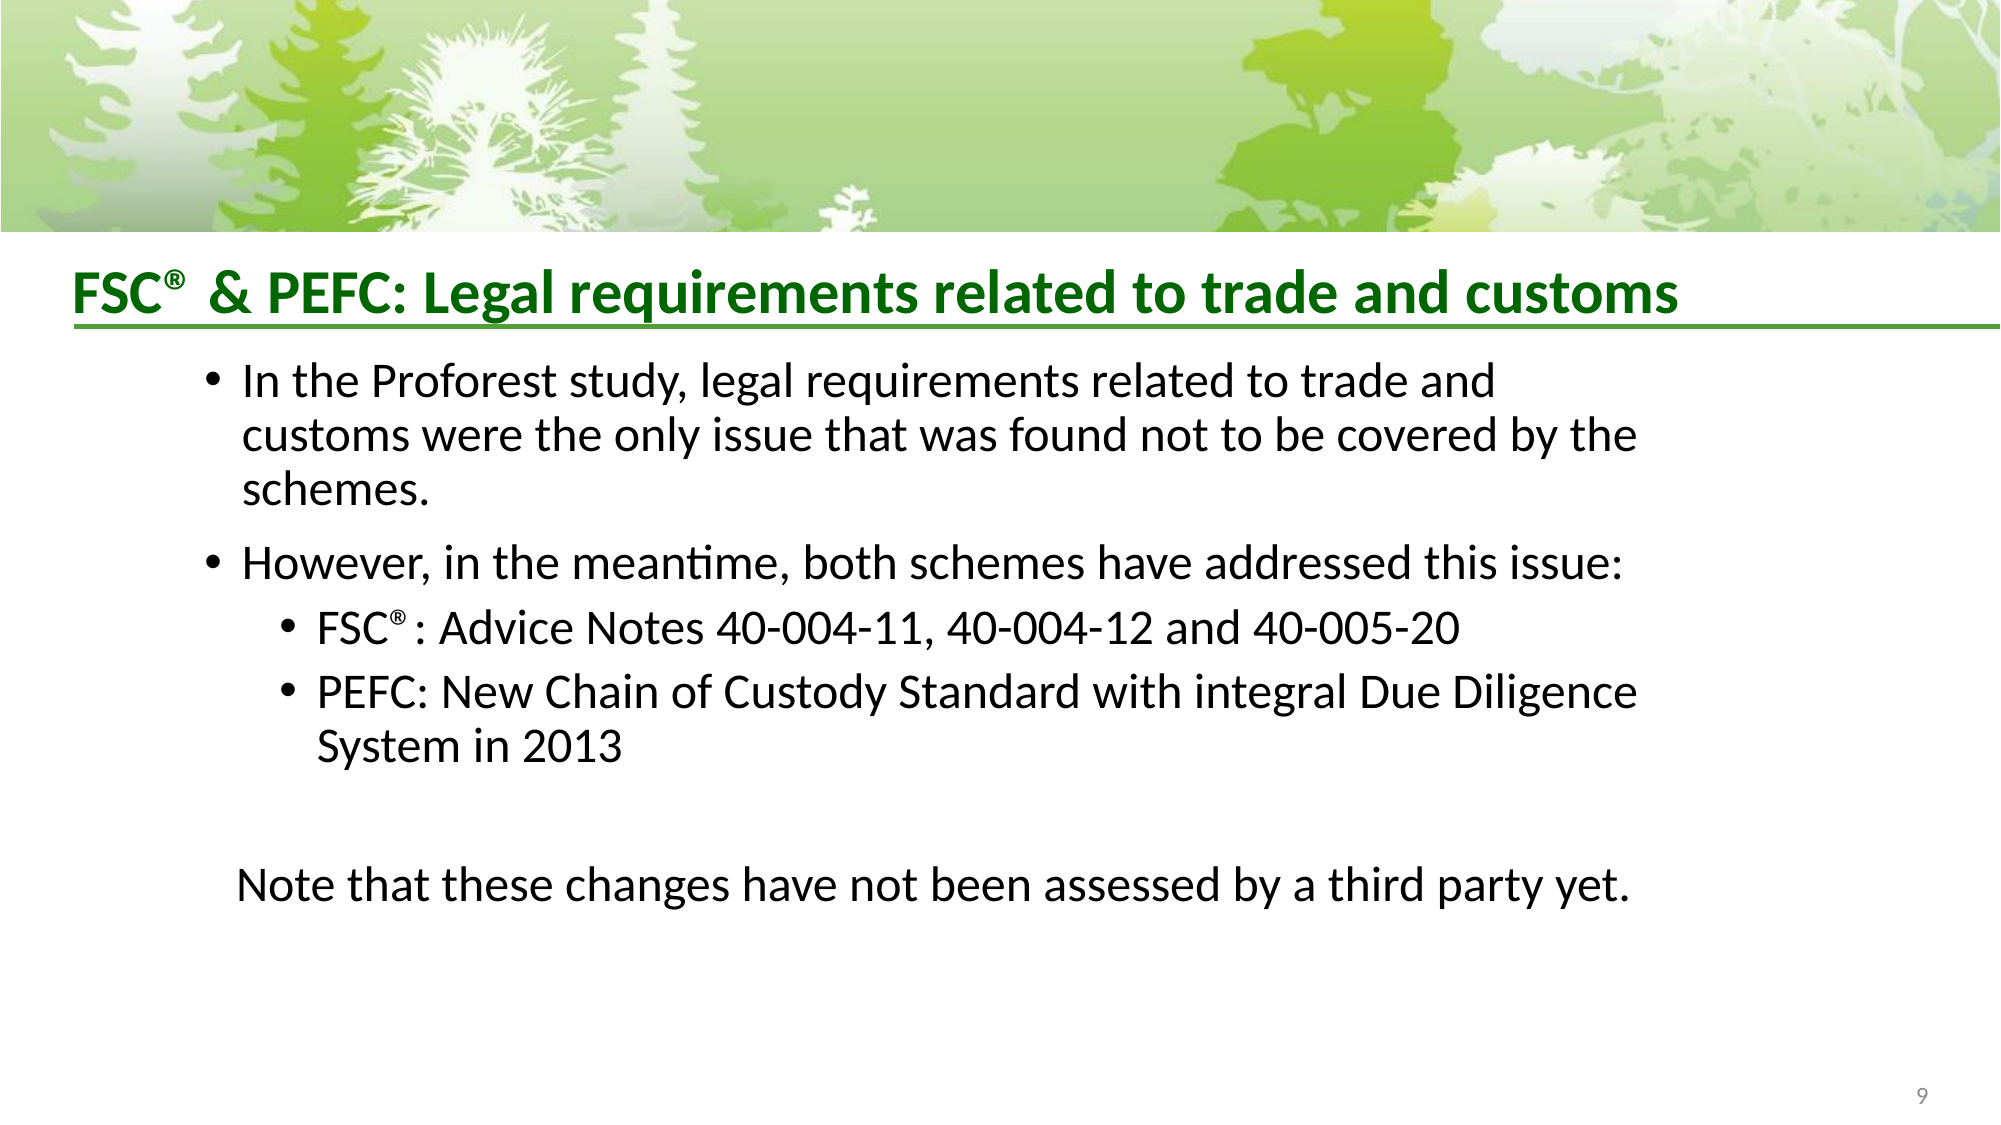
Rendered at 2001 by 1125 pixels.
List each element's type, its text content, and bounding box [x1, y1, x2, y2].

list In the Proforest study, legal requirements related to trade and customs were the only issue that was found not to be covered by the schemes. However, in the meantime, both schemes have addressed this issue: FSC®: Advice Notes 40-004-11, 40-004-12 and 40-005-20 PEFC: New Chain of Custody Standard with integral Due Diligence System in 2013 Note that these changes have not been assessed by a third party yet. [189, 346, 1678, 1089]
picture [0, 0, 2000, 232]
slide_number 9 [1493, 1065, 1944, 1125]
title FSC® & PEFC: Legal requirements related to trade and customs [57, 200, 1944, 388]
